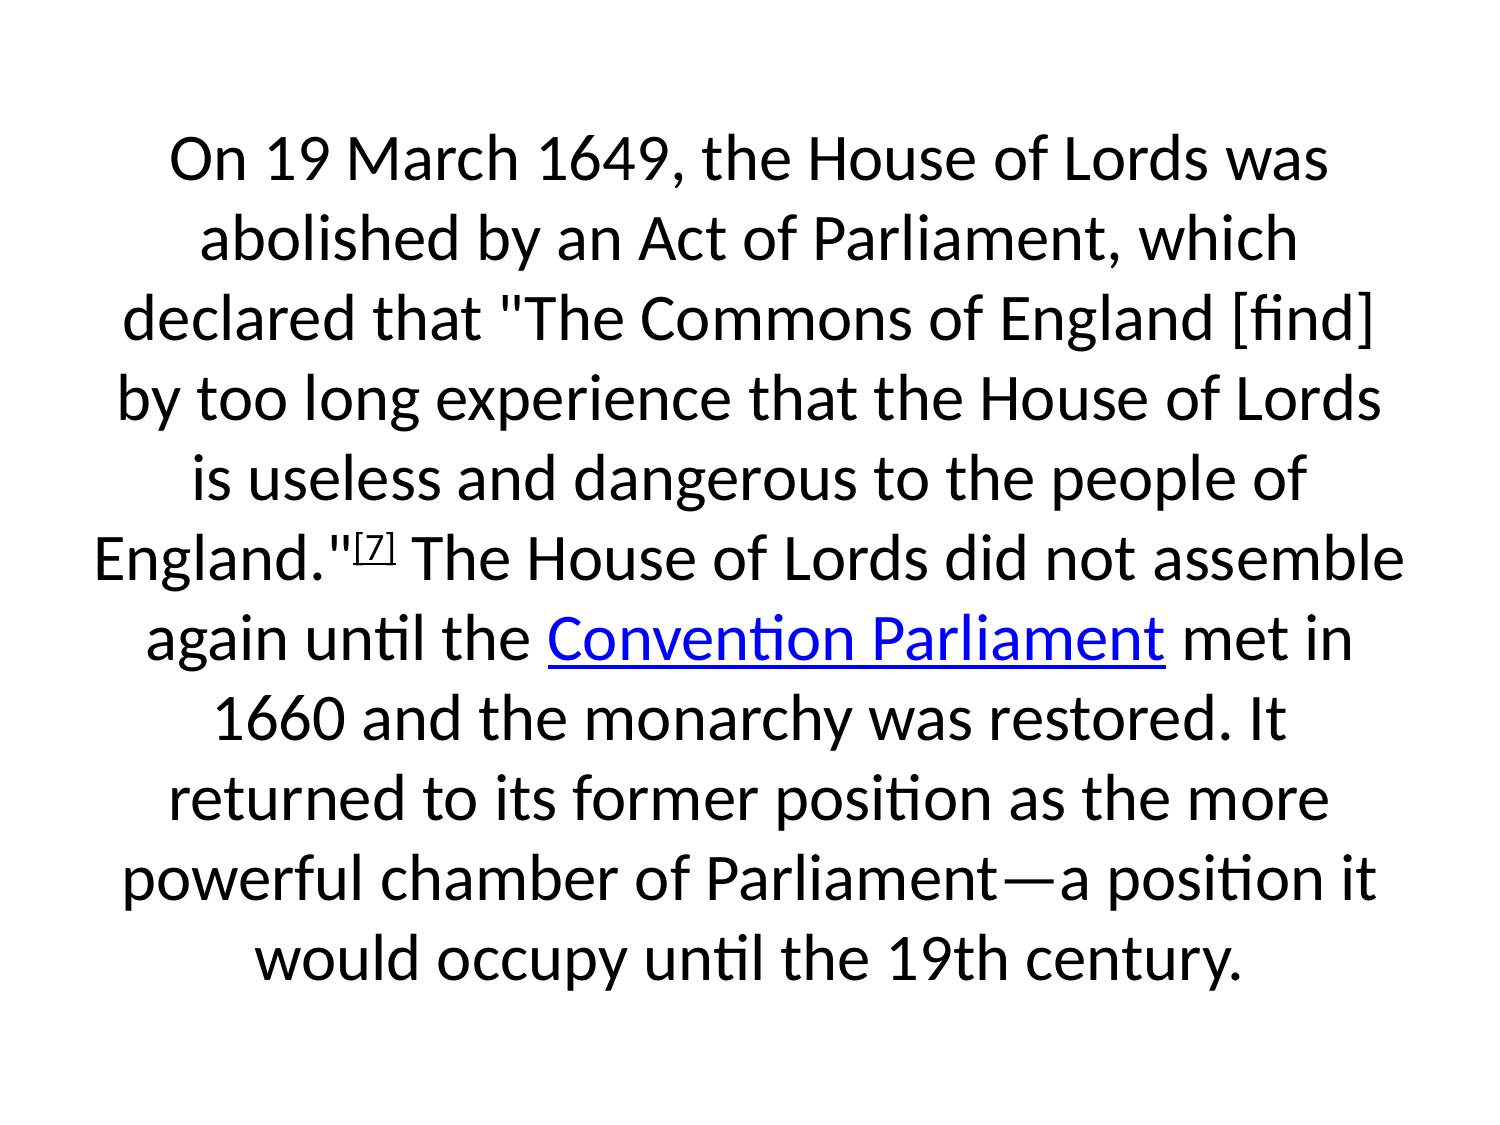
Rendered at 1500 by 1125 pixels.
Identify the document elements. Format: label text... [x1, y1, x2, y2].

title On 19 March 1649, the House of Lords was abolished by an Act of Parliament, which declared that "The Commons of England [find] by too long experience that the House of Lords is useless and dangerous to the people of England."[7] The House of Lords did not assemble again until the Convention Parliament met in 1660 and the monarchy was restored. It returned to its former position as the more powerful chamber of Parliament—a position it would occupy until the 19th century. [74, 44, 1426, 1063]
